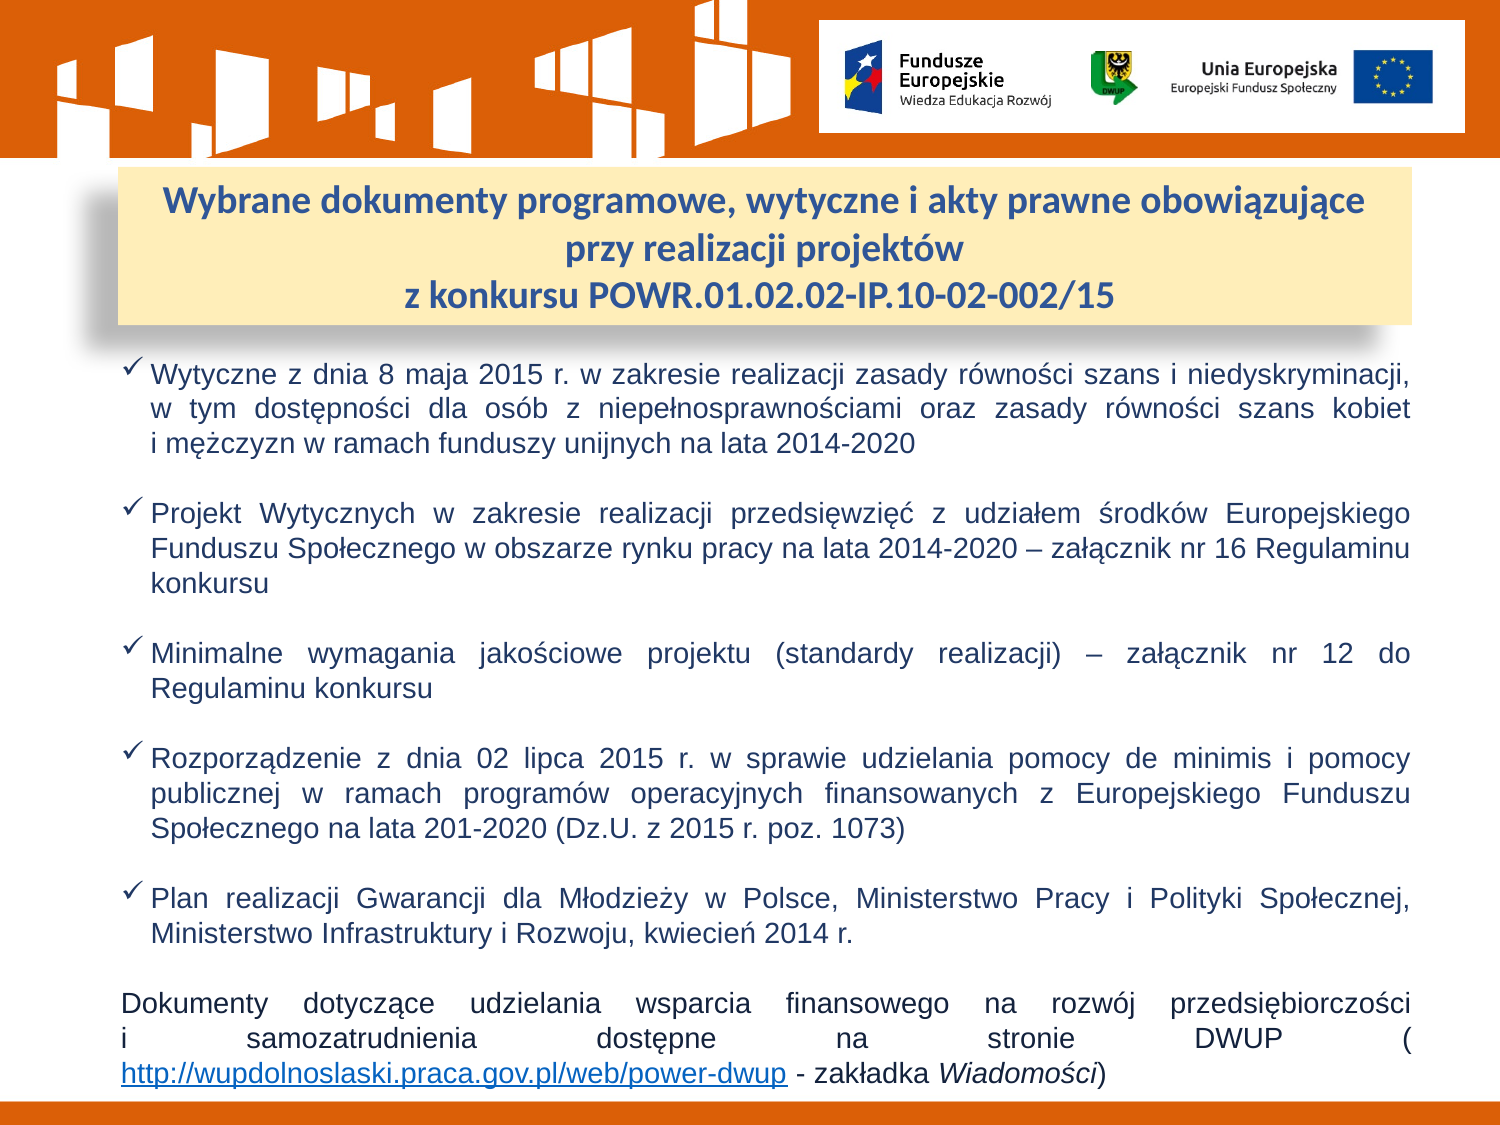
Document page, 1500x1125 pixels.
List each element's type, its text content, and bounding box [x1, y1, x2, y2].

text_box [819, 20, 1465, 133]
picture [0, 0, 1500, 1125]
text_box Wytyczne z dnia 8 maja 2015 r. w zakresie realizacji zasady równości szans i niedyskryminacji, w tym dostępności dla osób z niepełnosprawnościami oraz zasady równości szans kobiet i mężczyzn w ramach funduszy unijnych na lata 2014-2020 Projekt Wytycznych w zakresie realizacji przedsięwzięć z udziałem środków Europejskiego Funduszu Społecznego w obszarze rynku pracy na lata 2014-2020 – załącznik nr 16 Regulaminu konkursu Minimalne wymagania jakościowe projektu (standardy realizacji) – załącznik nr 12 do Regulaminu konkursu Rozporządzenie z dnia 02 lipca 2015 r. w sprawie udzielania pomocy de minimis i pomocy publicznej w ramach programów operacyjnych finansowanych z Europejskiego Funduszu Społecznego na lata 201-2020 (Dz.U. z 2015 r. poz. 1073) Plan realizacji Gwarancji dla Młodzieży w Polsce, Ministerstwo Pracy i Polityki Społecznej, Ministerstwo Infrastruktury i Rozwoju, kwiecień 2014 r. Dokumenty dotyczące udzielania wsparcia finansowego na rozwój przedsiębiorczości i samozatrudnienia dostępne na stronie DWUP (http://wupdolnoslaski.praca.gov.pl/web/power-dwup - zakładka Wiadomości) [106, 347, 1428, 1097]
text_box Wybrane dokumenty programowe, wytyczne i akty prawne obowiązujące przy realizacji projektów z konkursu POWR.01.02.02-IP.10-02-002/15 [118, 166, 1412, 326]
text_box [826, 21, 1450, 133]
